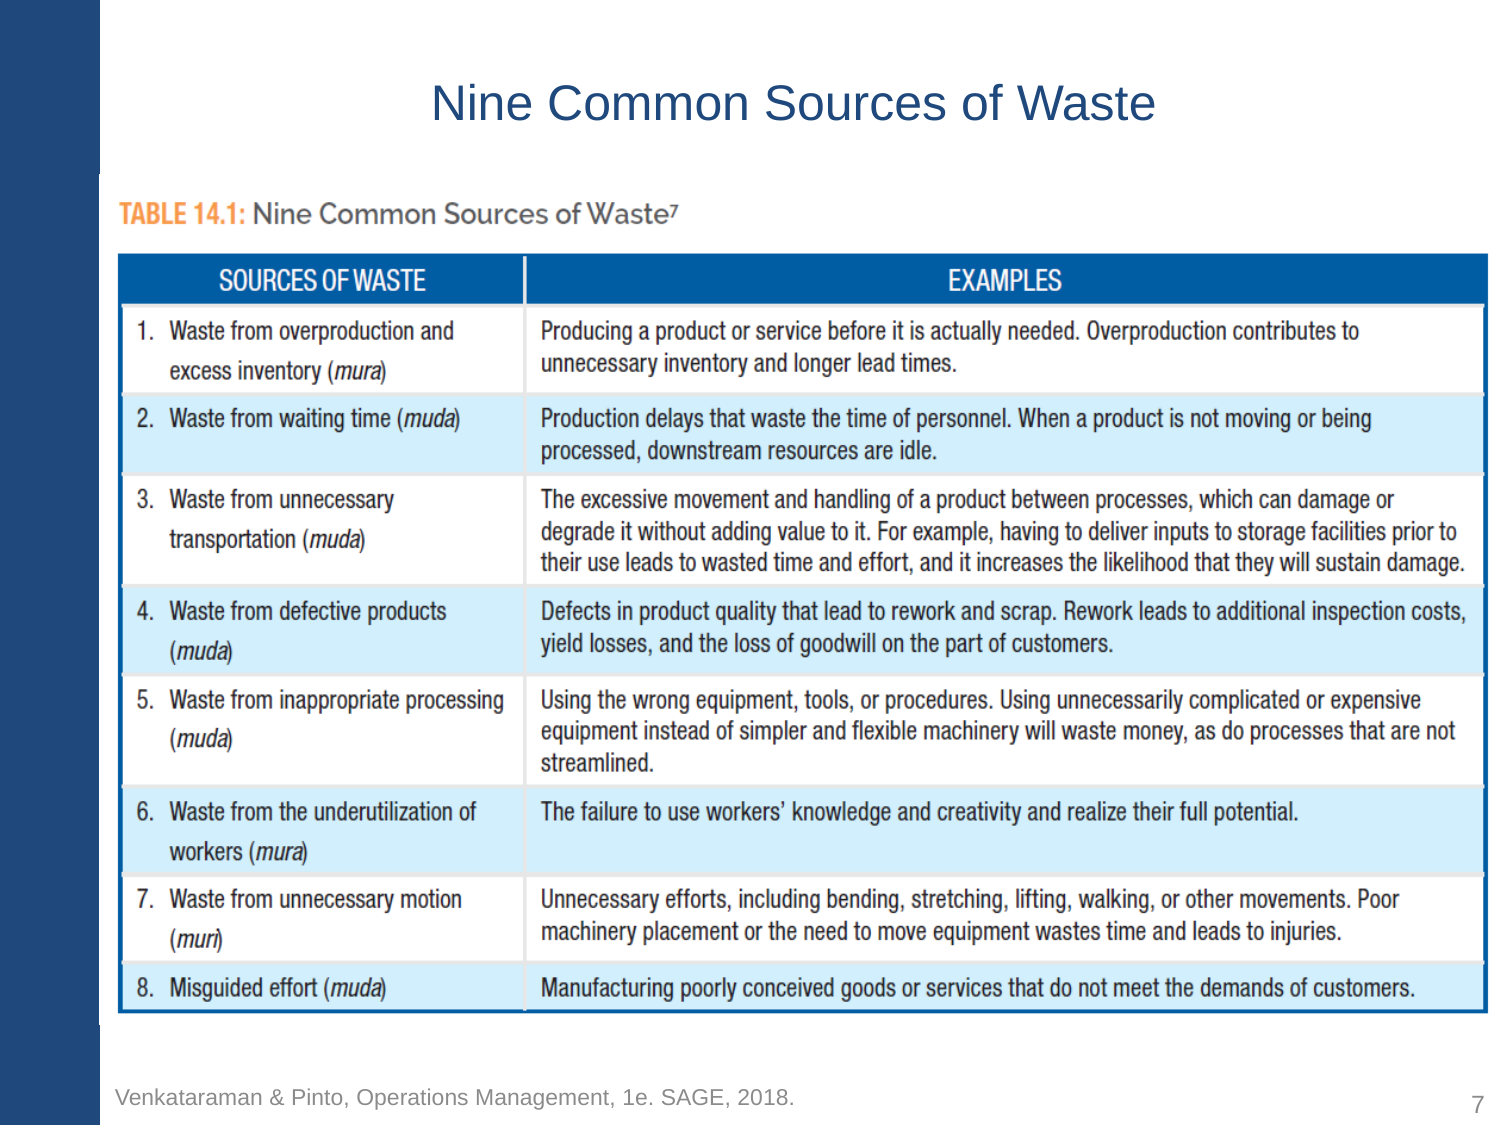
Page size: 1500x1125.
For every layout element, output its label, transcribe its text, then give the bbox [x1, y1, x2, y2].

footer Venkataraman & Pinto, Operations Management, 1e. SAGE, 2018. [99, 1074, 1250, 1125]
slide_number 7 [1425, 1083, 1500, 1124]
title Nine Common Sources of Waste [162, 24, 1425, 173]
picture [99, 174, 1500, 1026]
